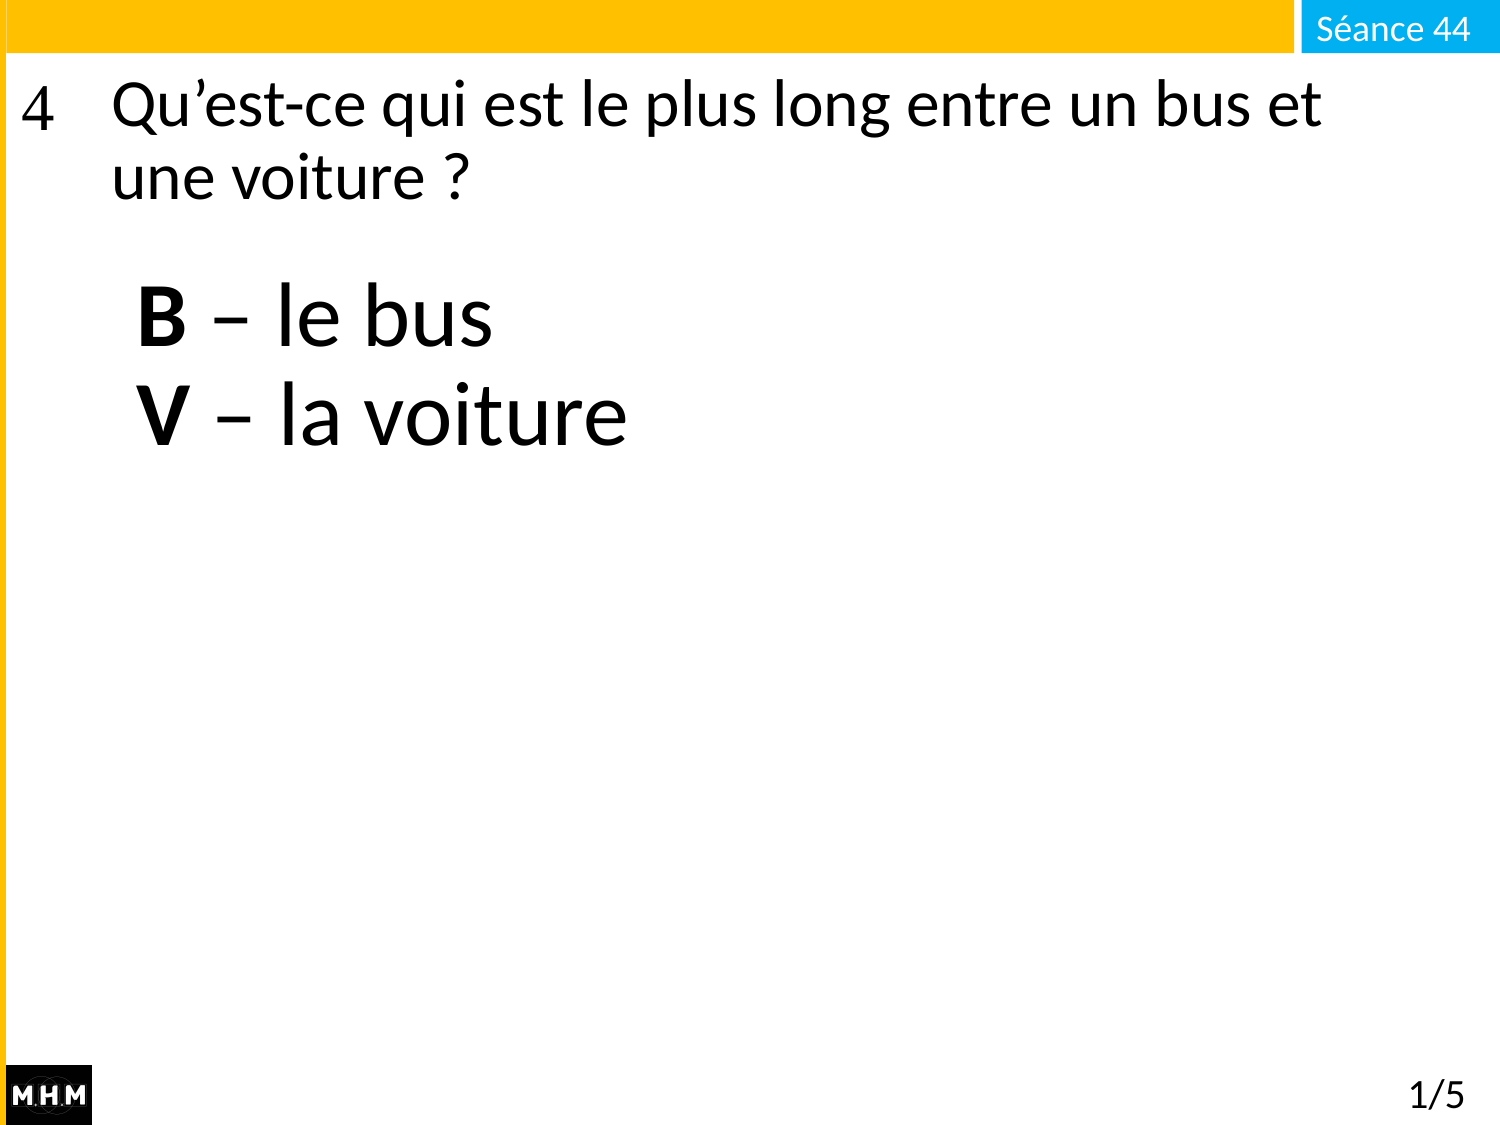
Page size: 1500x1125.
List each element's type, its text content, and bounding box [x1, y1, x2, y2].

picture [6, 1065, 92, 1125]
text_box B – le bus V – la voiture [121, 259, 1448, 474]
list 1/5 [1373, 1064, 1500, 1125]
title Qu’est-ce qui est le plus long entre un bus et une voiture ? [96, 60, 1391, 223]
